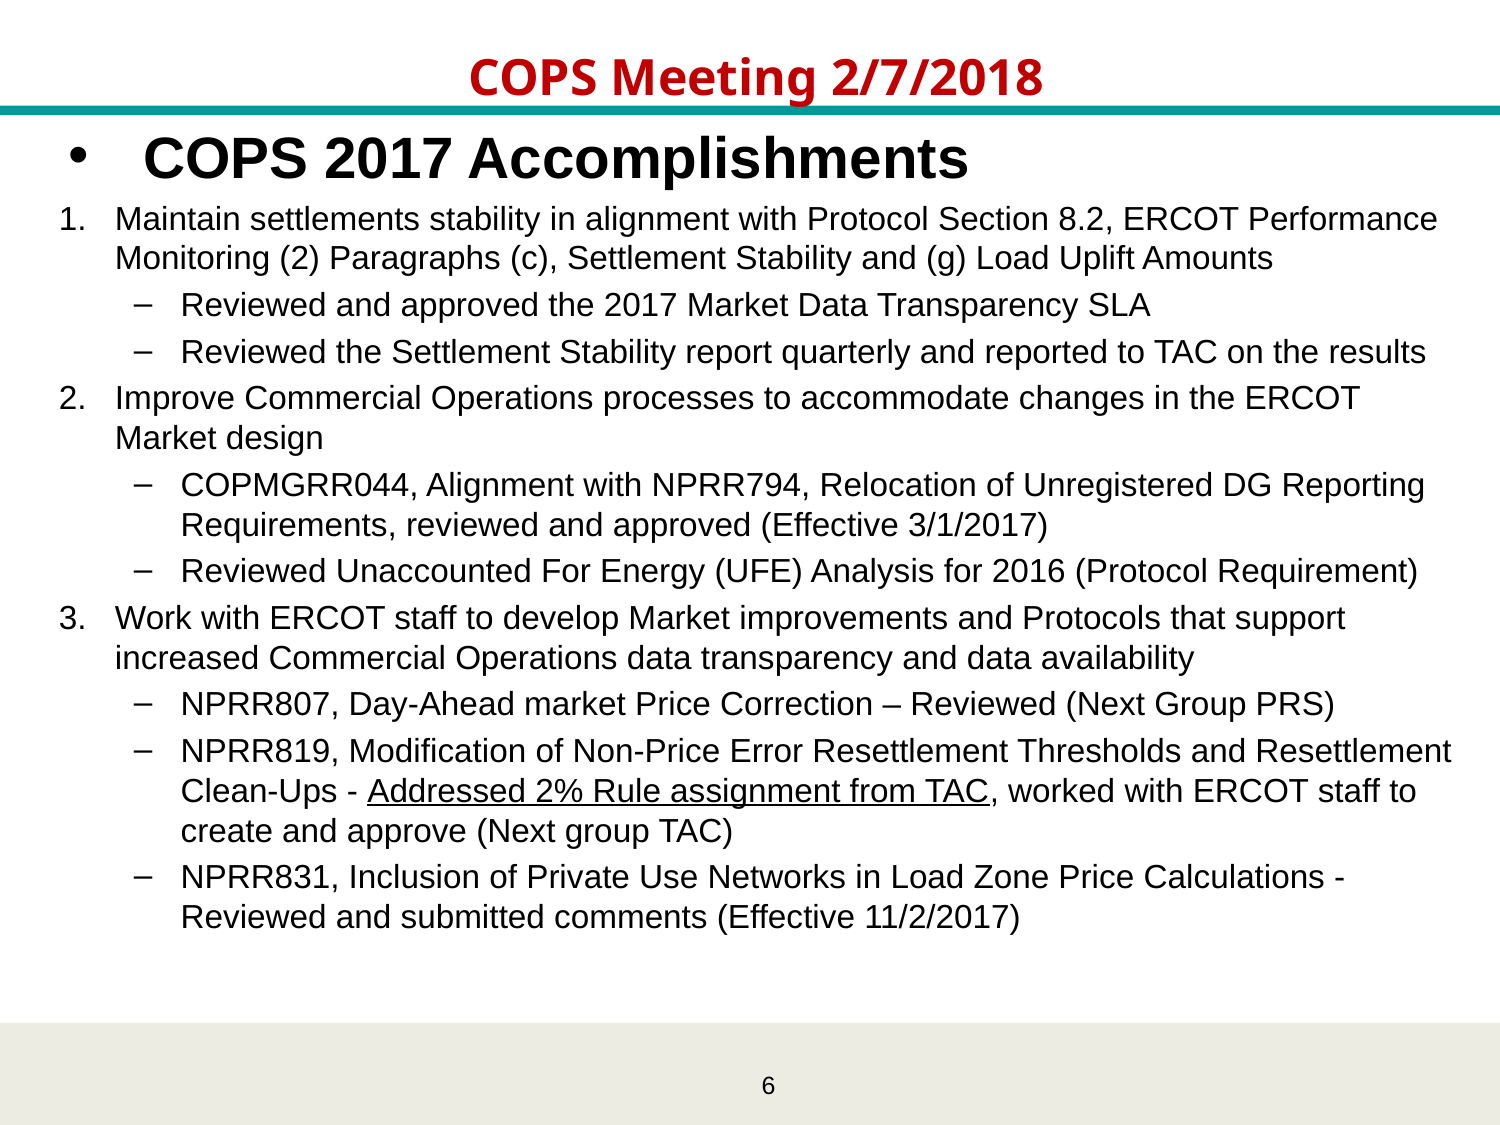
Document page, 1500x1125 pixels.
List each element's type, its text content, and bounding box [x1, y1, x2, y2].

list COPS 2017 Accomplishments Maintain settlements stability in alignment with Protocol Section 8.2, ERCOT Performance Monitoring (2) Paragraphs (c), Settlement Stability and (g) Load Uplift Amounts Reviewed and approved the 2017 Market Data Transparency SLA Reviewed the Settlement Stability report quarterly and reported to TAC on the results Improve Commercial Operations processes to accommodate changes in the ERCOT Market design COPMGRR044, Alignment with NPRR794, Relocation of Unregistered DG Reporting Requirements, reviewed and approved (Effective 3/1/2017) Reviewed Unaccounted For Energy (UFE) Analysis for 2016 (Protocol Requirement) Work with ERCOT staff to develop Market improvements and Protocols that support increased Commercial Operations data transparency and data availability NPRR807, Day-Ahead market Price Correction – Reviewed (Next Group PRS) NPRR819, Modification of Non-Price Error Resettlement Thresholds and Resettlement Clean-Ups - Addressed 2% Rule assignment from TAC, worked with ERCOT staff to create and approve (Next group TAC) NPRR831, Inclusion of Private Use Networks in Load Zone Price Calculations - Reviewed and submitted comments (Effective 11/2/2017) [43, 112, 1469, 1038]
title COPS Meeting 2/7/2018 [62, 12, 1450, 112]
